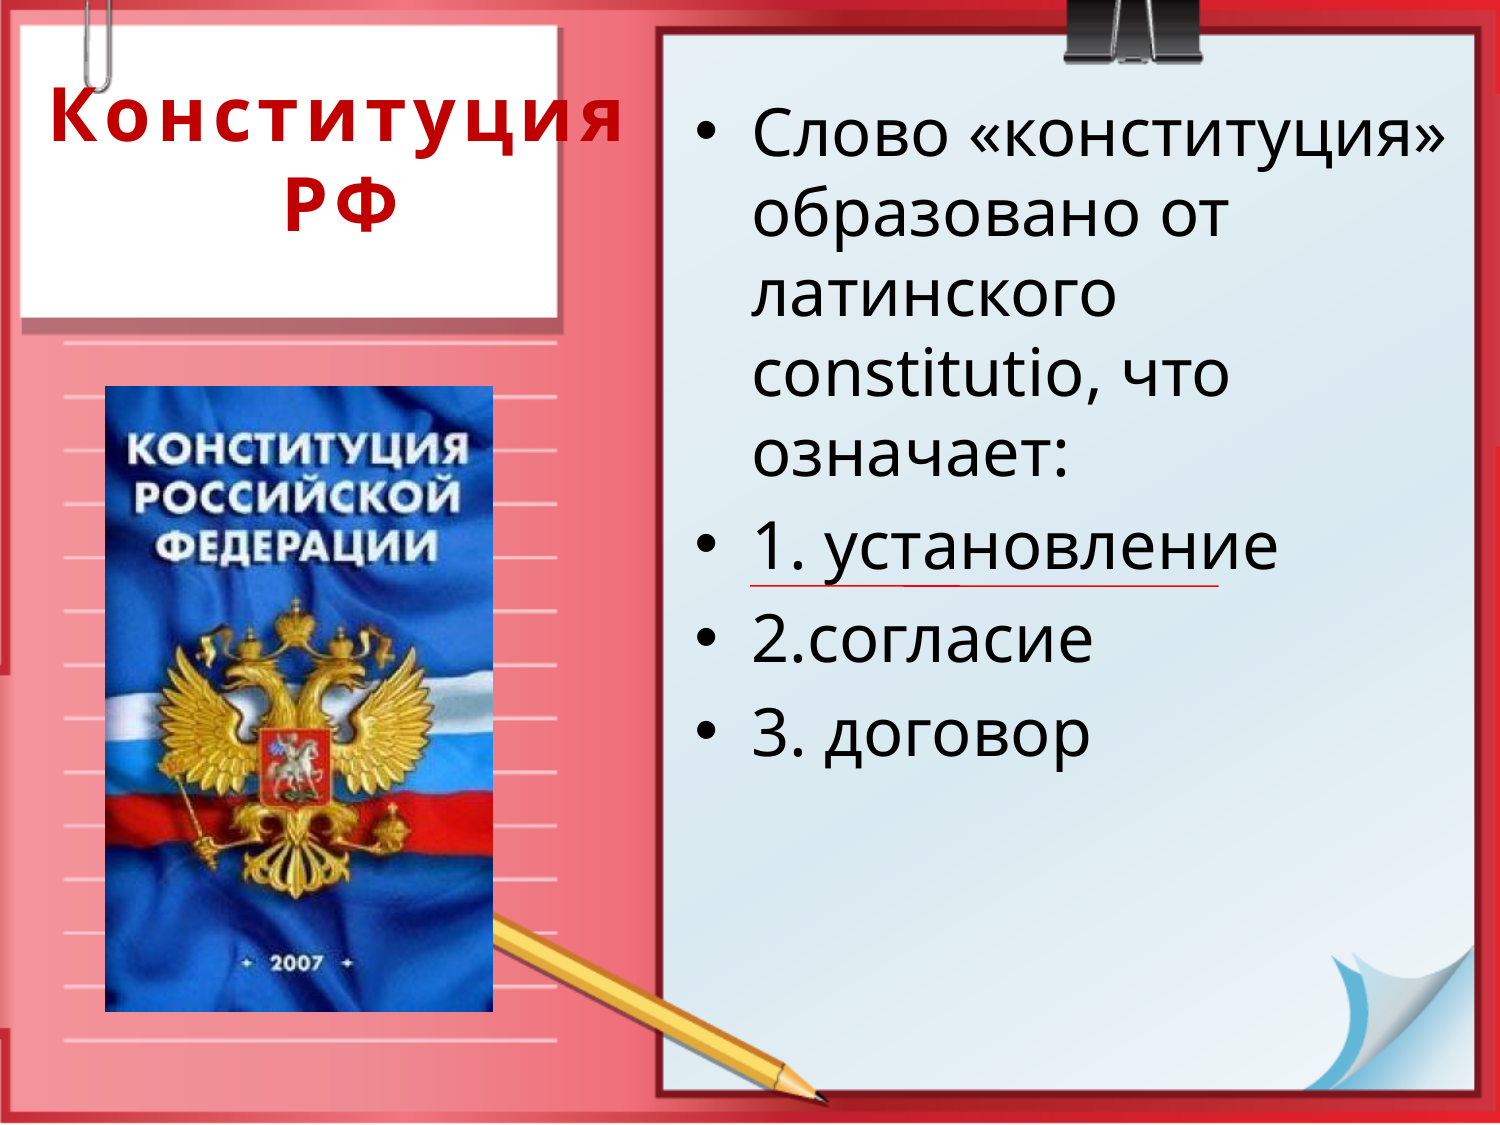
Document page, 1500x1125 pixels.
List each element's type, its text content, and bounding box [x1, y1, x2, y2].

picture [0, 0, 1500, 1125]
title Конституция РФ [23, 58, 657, 317]
list Слово «конституция» образовано от латинского constitutio, что означает: 1. установление 2.согласие 3. договор [679, 82, 1465, 1020]
